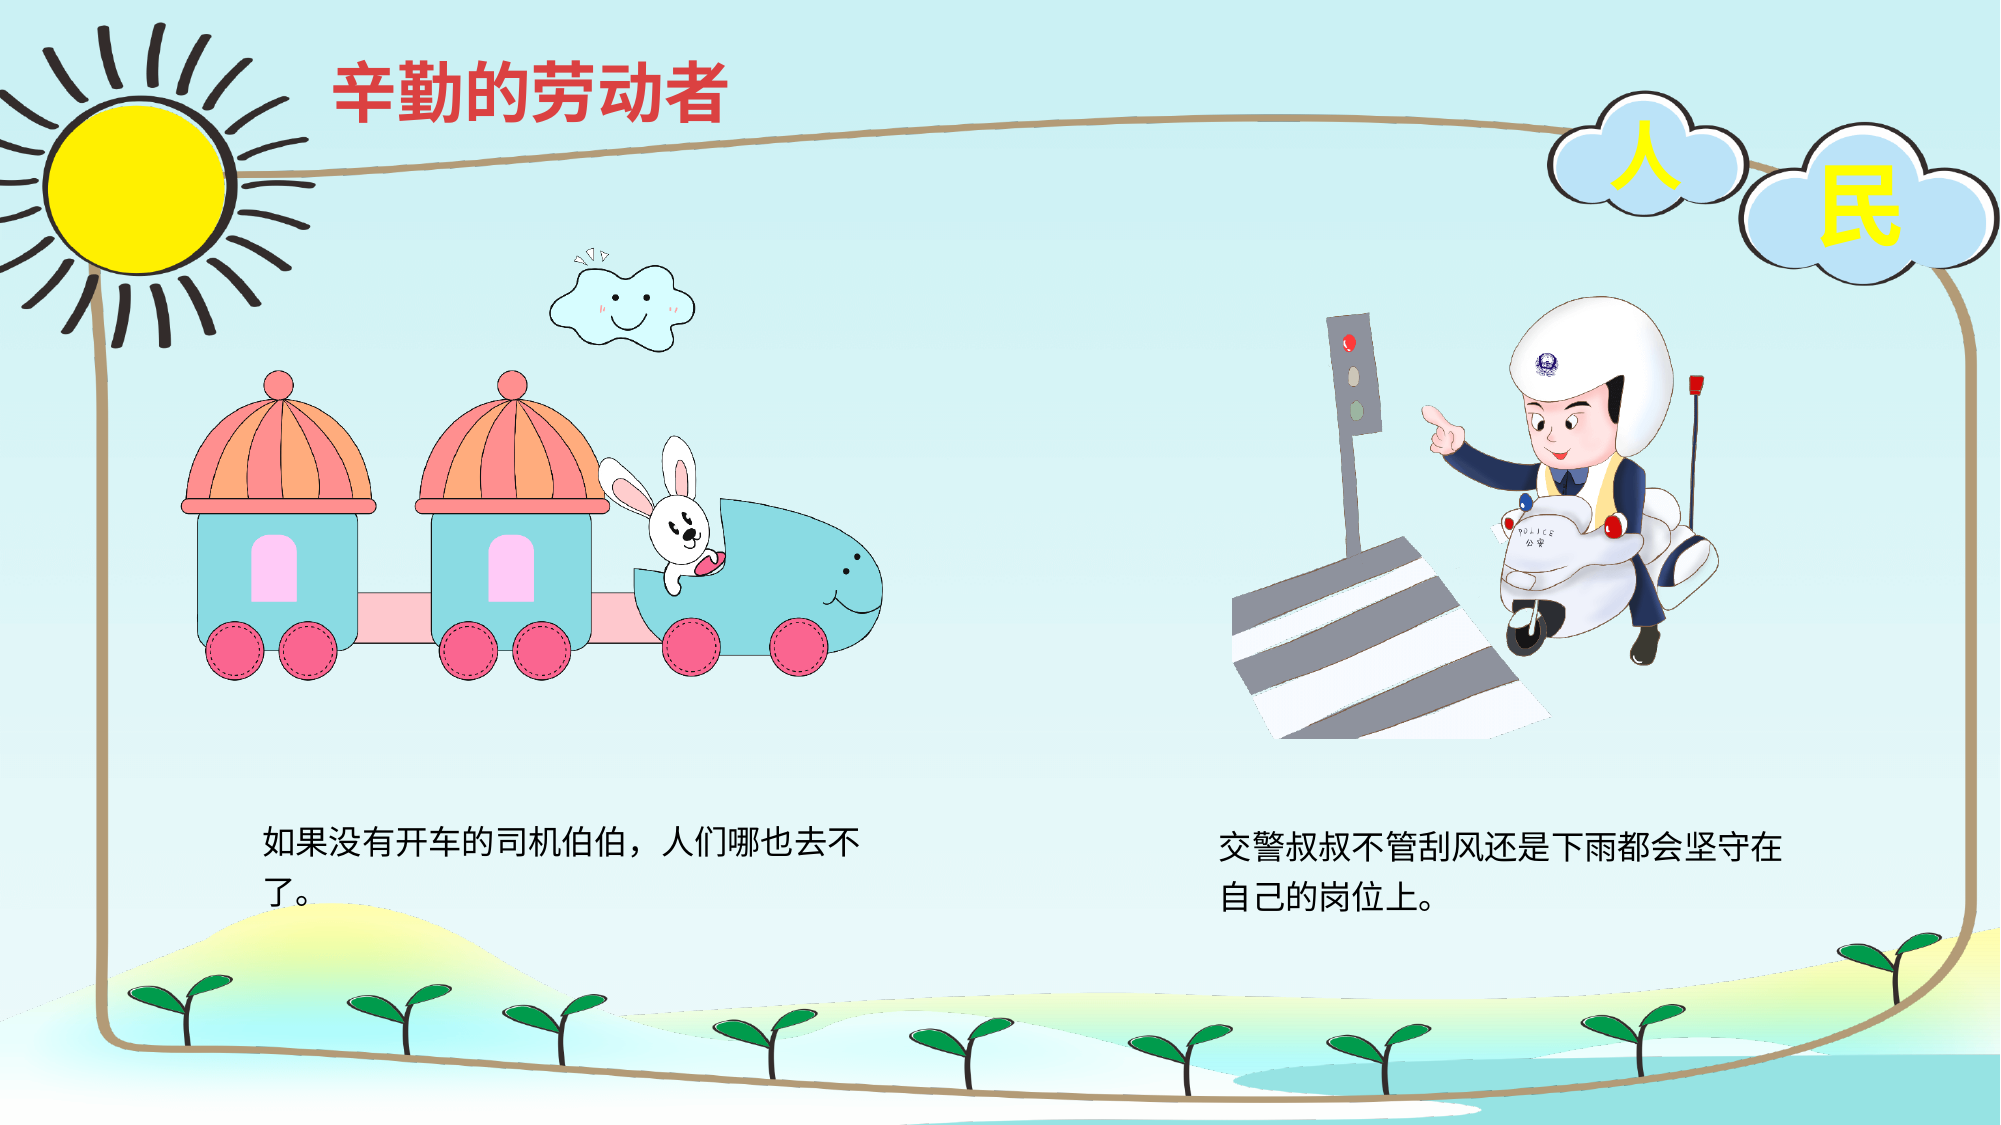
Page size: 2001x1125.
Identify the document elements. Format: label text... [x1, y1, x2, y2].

text_box 辛勤的劳动者 [284, 42, 780, 138]
picture [0, 0, 2000, 1125]
text_box 如果没有开车的司机伯伯，人们哪也去不了。 [247, 804, 896, 919]
text_box 人 [1578, 102, 1713, 190]
text_box 交警叔叔不管刮风还是下雨都会坚守在自己的岗位上。 [1204, 808, 1806, 924]
text_box 民 [1801, 140, 1919, 190]
